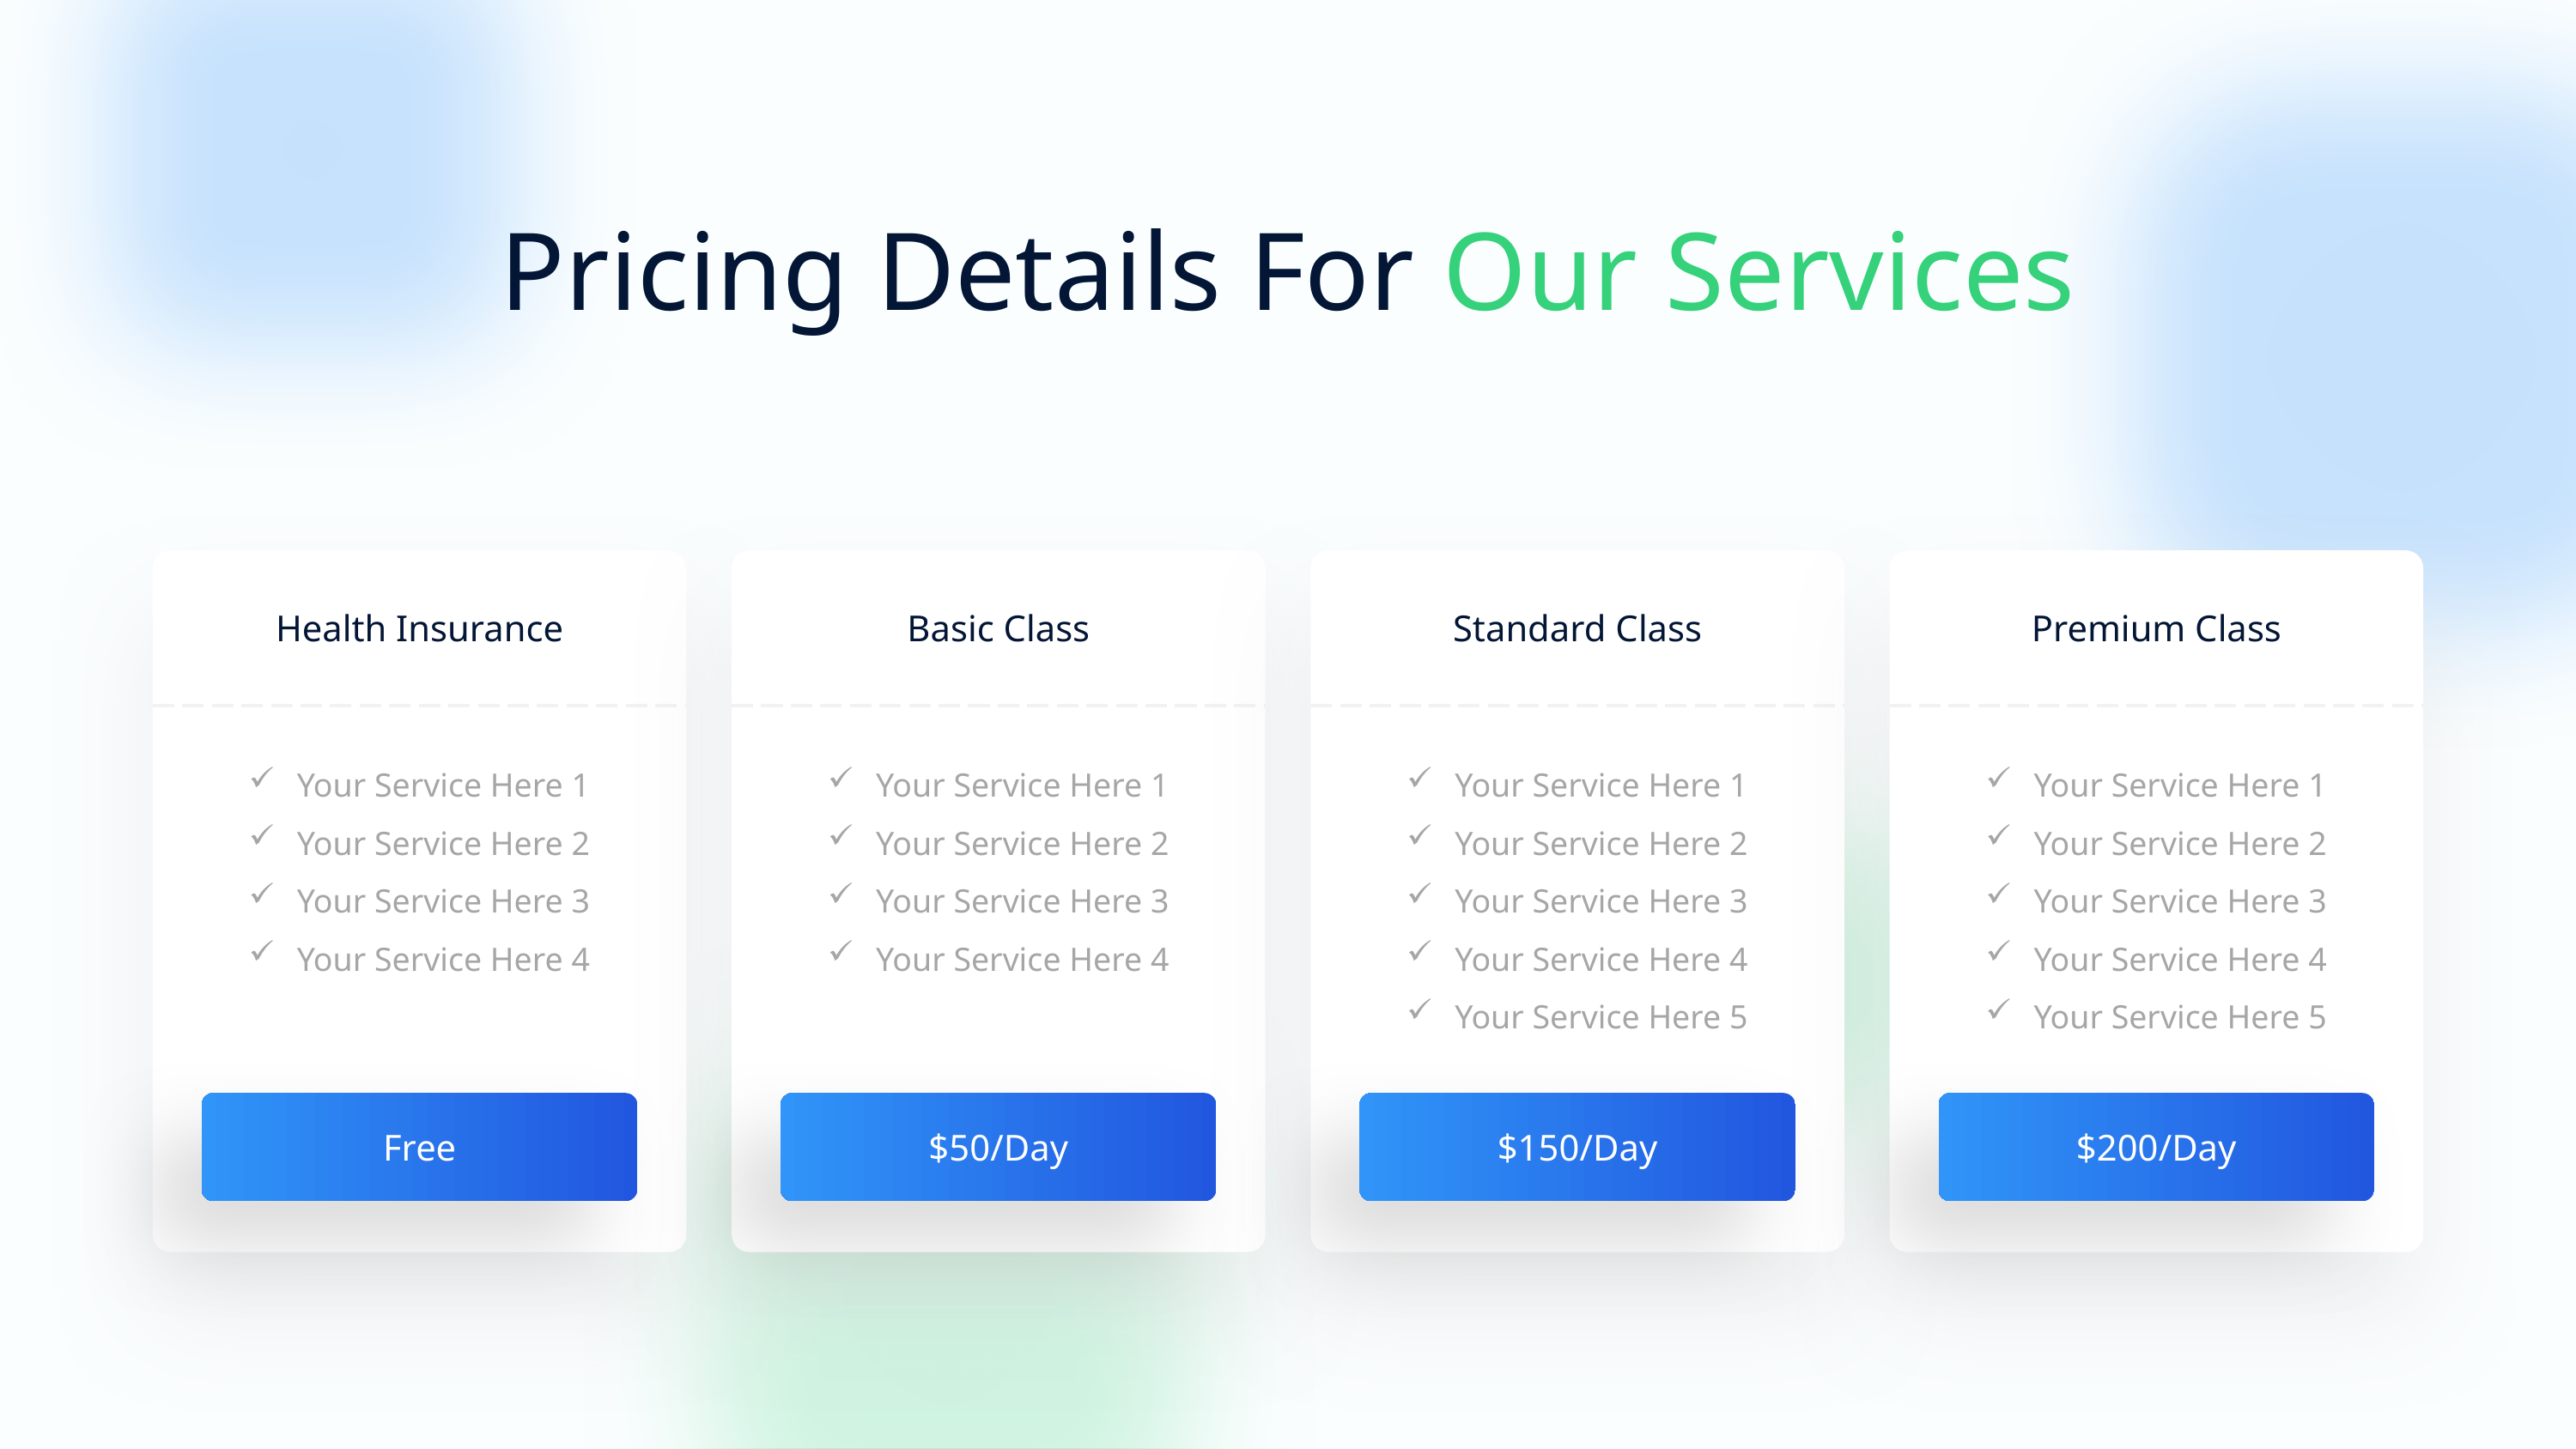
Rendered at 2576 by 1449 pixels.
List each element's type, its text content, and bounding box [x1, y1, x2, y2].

text_box Your Service Here 1 Your Service Here 2 Your Service Here 3 Your Service Here 4 Your Service Here 5 [1915, 739, 2398, 1042]
text_box [200, 1092, 639, 1203]
text_box $150/Day [1413, 1119, 1742, 1175]
text_box [1888, 549, 2425, 1253]
text_box $50/Day [834, 1119, 1163, 1175]
text_box Your Service Here 1 Your Service Here 2 Your Service Here 3 Your Service Here 4 Your Service Here 5 [1336, 739, 1820, 1042]
text_box [731, 549, 1267, 1253]
text_box $200/Day [1996, 1119, 2318, 1175]
text_box Standard Class [1310, 599, 1844, 656]
text_box [780, 1092, 1218, 1203]
text_box [1309, 549, 1845, 1253]
text_box Your Service Here 1 Your Service Here 2 Your Service Here 3 Your Service Here 4 [178, 739, 661, 984]
text_box [1937, 1092, 2376, 1203]
text_box Premium Class [1889, 599, 2424, 656]
text_box [1358, 1092, 1796, 1203]
text_box [151, 549, 688, 1253]
text_box Pricing Details For Our Services [279, 196, 2297, 338]
text_box Health Insurance [152, 599, 687, 656]
text_box Your Service Here 1 Your Service Here 2 Your Service Here 3 Your Service Here 4 [756, 739, 1240, 984]
text_box Free [277, 1119, 562, 1175]
text_box Basic Class [732, 599, 1266, 656]
